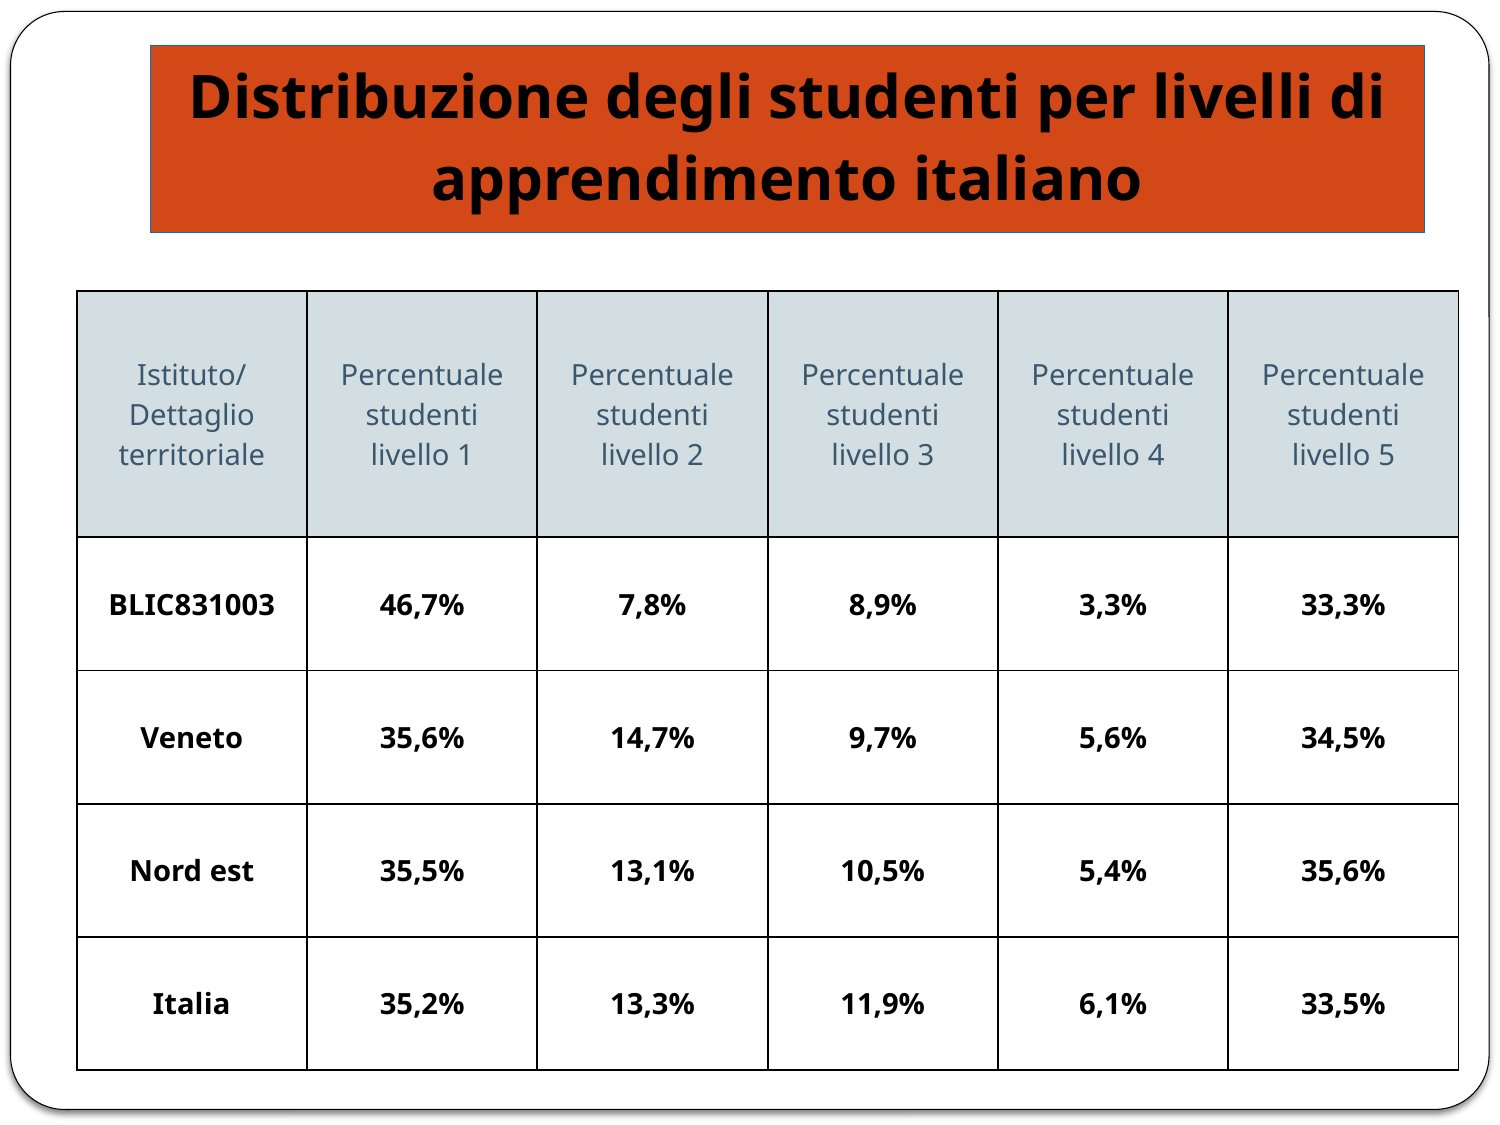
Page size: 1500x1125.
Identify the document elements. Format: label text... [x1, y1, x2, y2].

table_cell Nord est [78, 805, 306, 936]
table_cell 5,6% [999, 671, 1227, 803]
table_cell 13,1% [538, 805, 767, 936]
table_header Percentuale studenti livello 1 [308, 292, 536, 536]
title Distribuzione degli studenti per livelli di apprendimento italiano [150, 45, 1425, 233]
table_cell Veneto [78, 671, 306, 803]
table_cell 14,7% [538, 671, 767, 803]
table_cell 13,3% [538, 938, 767, 1069]
table_cell 35,5% [308, 805, 536, 936]
table_cell Italia [78, 938, 306, 1069]
table_header Istituto/Dettaglio territoriale [78, 292, 306, 536]
table_cell 34,5% [1229, 671, 1458, 803]
table_cell 9,7% [769, 671, 997, 803]
table_cell 33,5% [1229, 938, 1458, 1069]
table_cell 7,8% [538, 538, 767, 670]
table_header Percentuale studenti livello 3 [769, 292, 997, 536]
table_cell 5,4% [999, 805, 1227, 936]
table_cell 6,1% [999, 938, 1227, 1069]
table_cell 8,9% [769, 538, 997, 670]
table_header Percentuale studenti livello 2 [538, 292, 767, 536]
table_header Percentuale studenti livello 4 [999, 292, 1227, 536]
table_header Percentuale studenti livello 5 [1229, 292, 1458, 536]
table_cell 35,2% [308, 938, 536, 1069]
table_cell 10,5% [769, 805, 997, 936]
table_cell 11,9% [769, 938, 997, 1069]
table_cell 35,6% [1229, 805, 1458, 936]
table_cell BLIC831003 [78, 538, 306, 670]
table_cell 3,3% [999, 538, 1227, 670]
table_cell 33,3% [1229, 538, 1458, 670]
table_cell 46,7% [308, 538, 536, 670]
table_cell 35,6% [308, 671, 536, 803]
